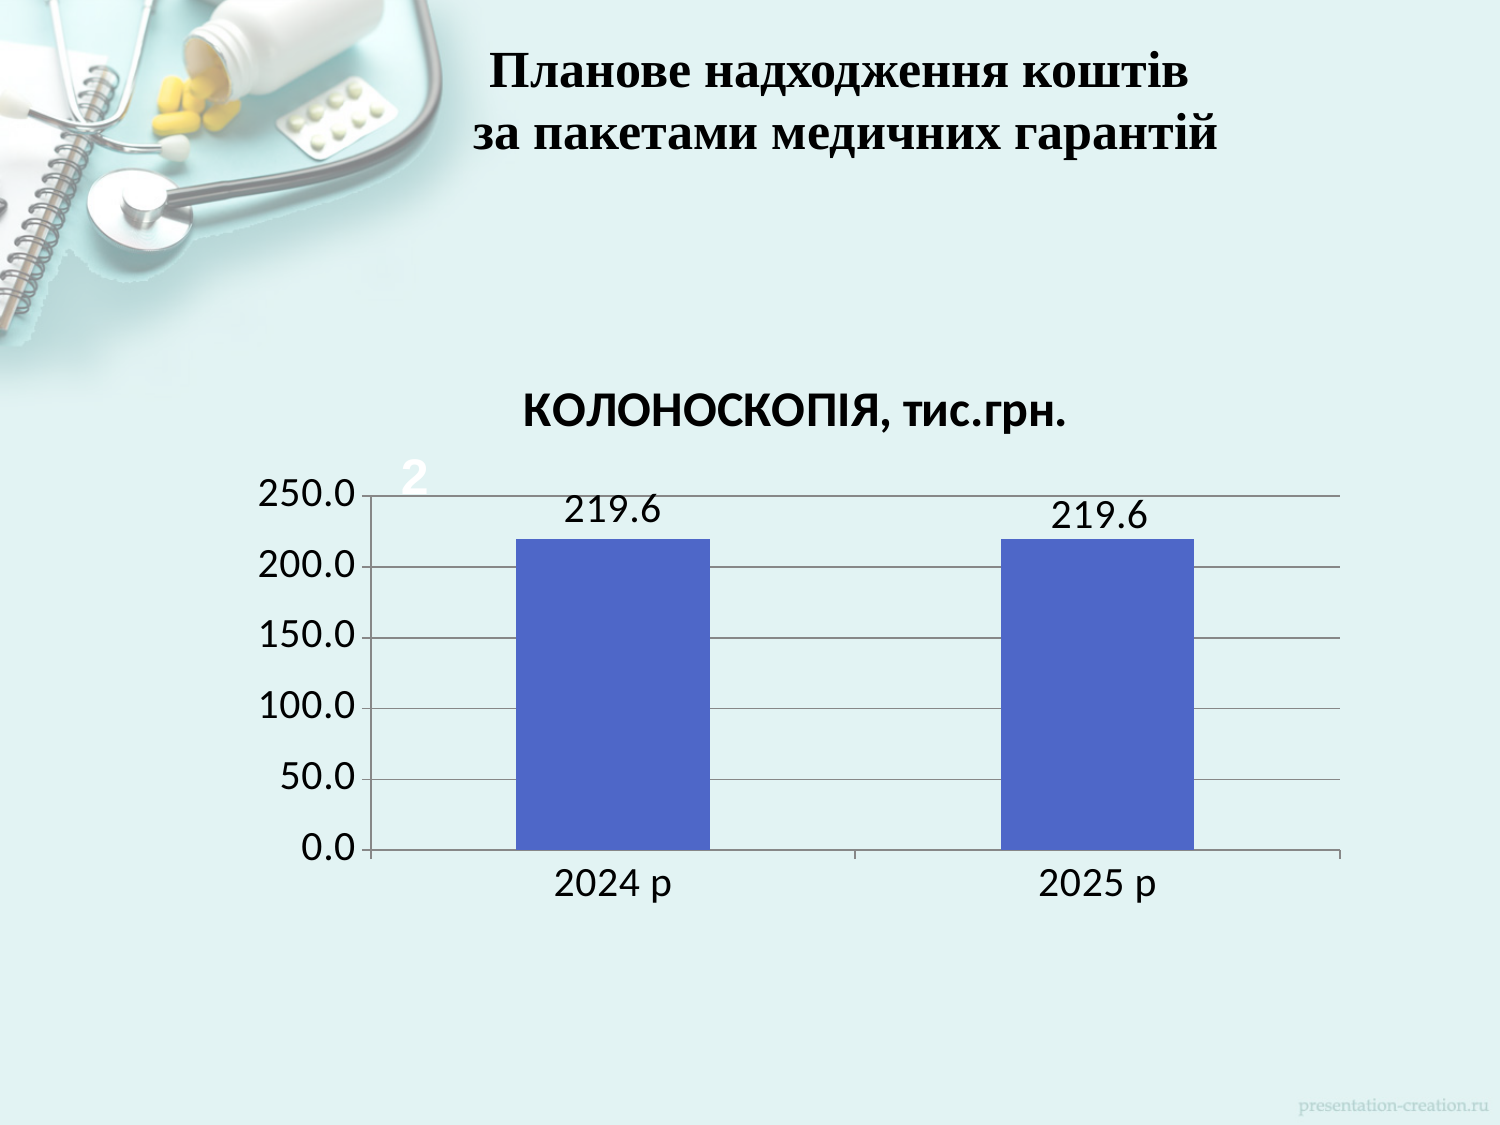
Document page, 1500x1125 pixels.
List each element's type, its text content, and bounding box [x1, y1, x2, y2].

chart [147, 373, 1341, 971]
text_box Планове надходження коштів за пакетами медичних гарантій [324, 45, 1368, 150]
